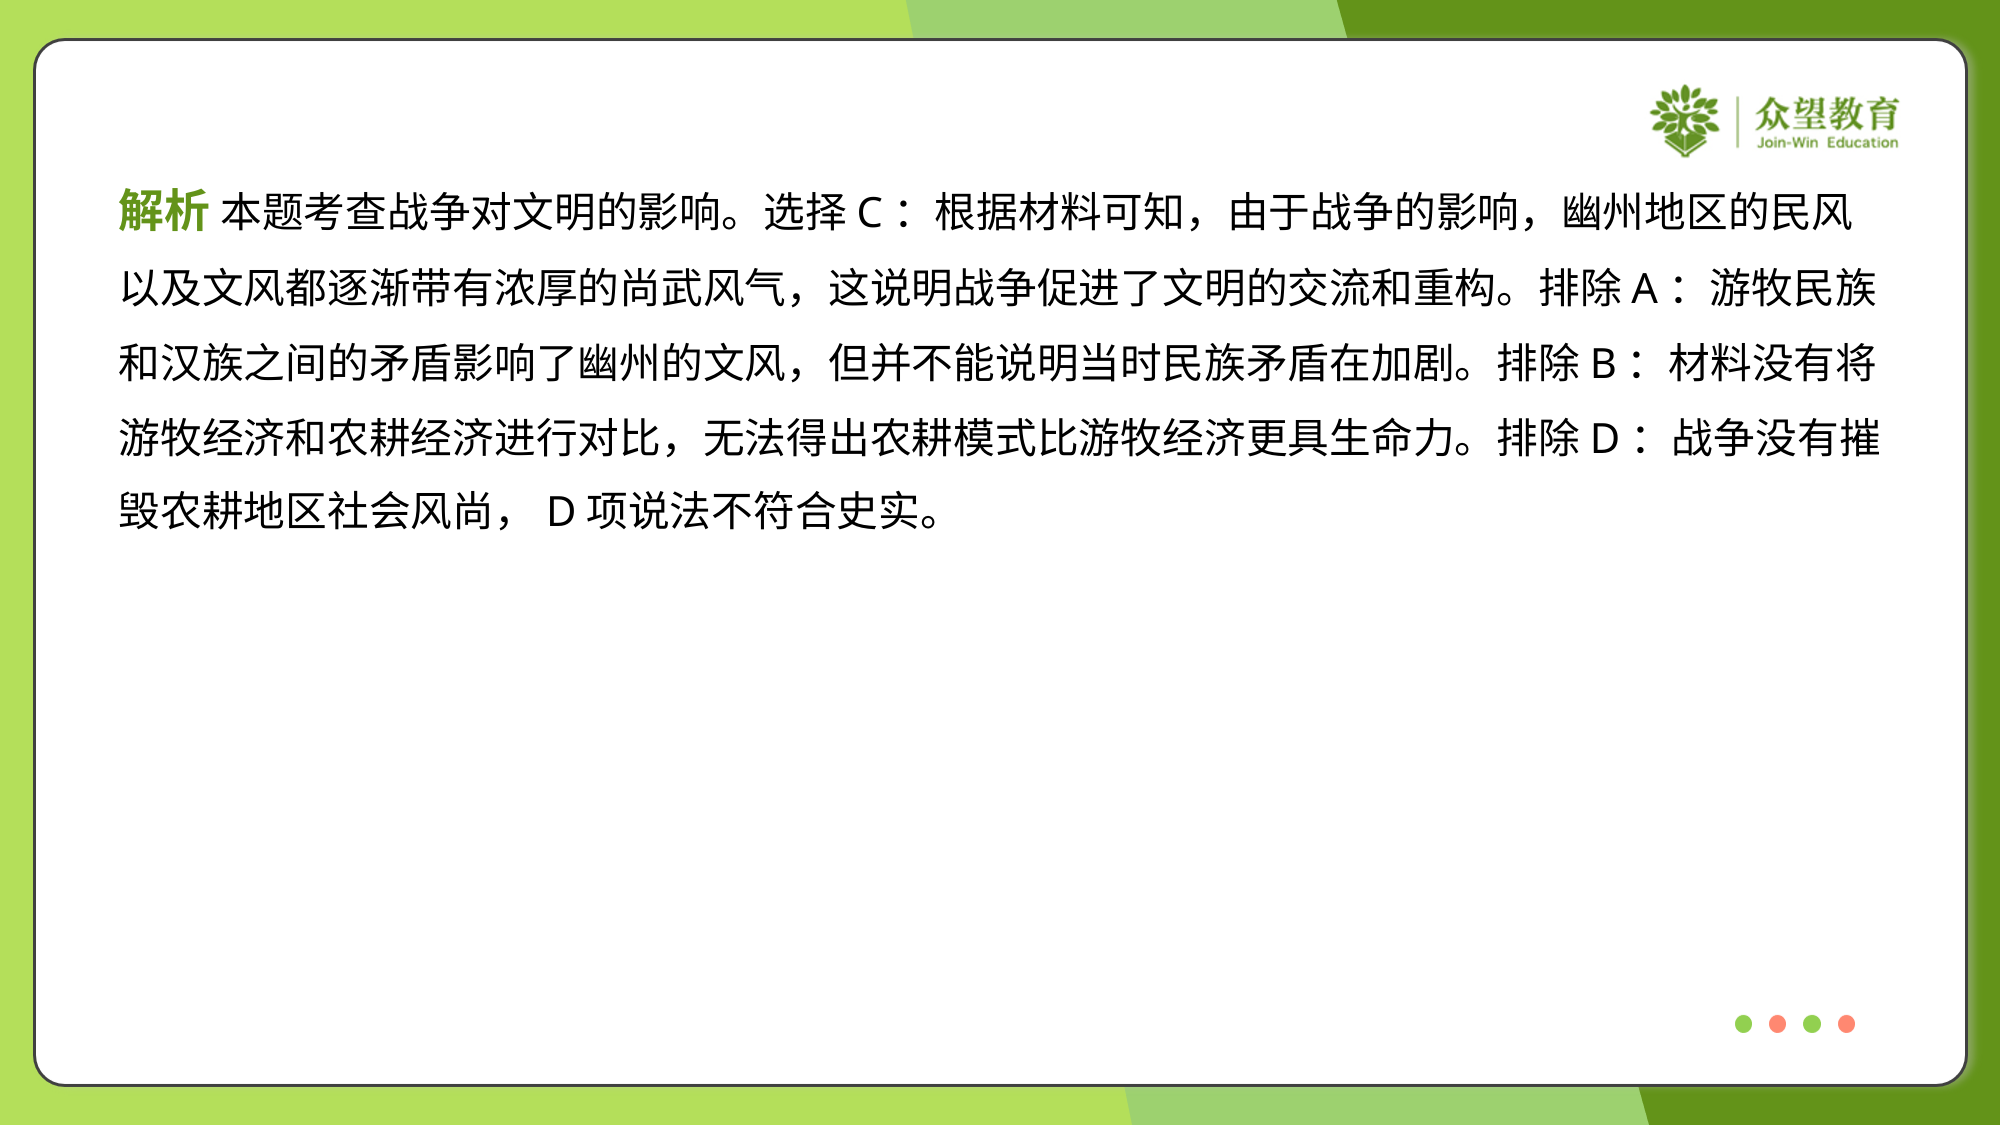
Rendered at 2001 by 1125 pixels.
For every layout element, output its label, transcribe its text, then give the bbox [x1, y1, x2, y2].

picture [0, 0, 2000, 1125]
text_box 解析 本题考查战争对文明的影响。选择C：根据材料可知，由于战争的影响，幽州地区的民风 以及文风都逐渐带有浓厚的尚武风气，这说明战争促进了文明的交流和重构。排除A：游牧民族 和汉族之间的矛盾影响了幽州的文风，但并不能说明当时民族矛盾在加剧。排除B：材料没有将 游牧经济和农耕经济进行对比，无法得出农耕模式比游牧经济更具生命力。排除D：战争没有摧 毁农耕地区社会风尚，D项说法不符合史实。 [118, 159, 1883, 527]
